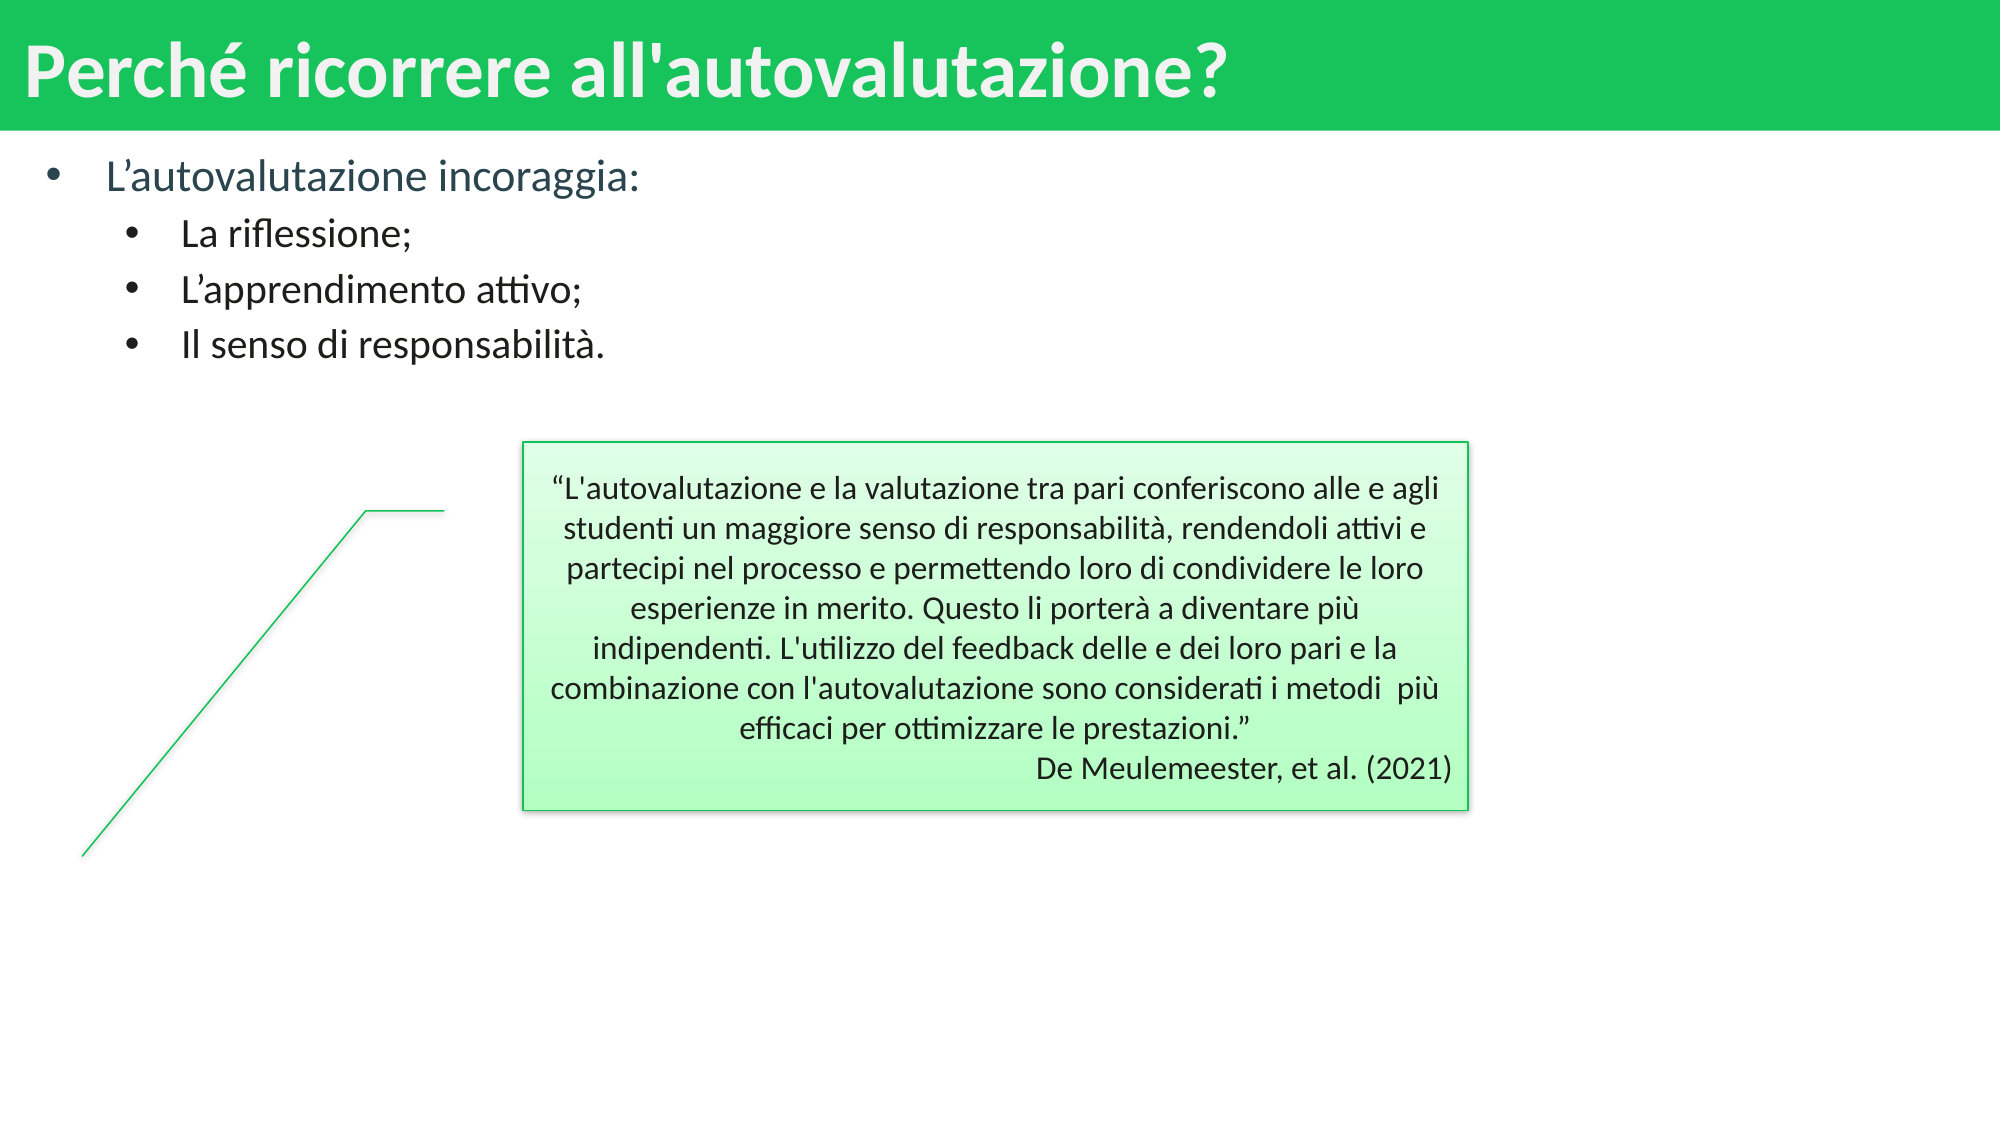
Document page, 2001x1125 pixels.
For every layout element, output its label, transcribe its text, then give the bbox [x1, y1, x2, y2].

title Perché ricorrere all'autovalutazione? [16, 13, 1976, 131]
text_box “L'autovalutazione e la valutazione tra pari conferiscono alle e agli studenti un maggiore senso di responsabilità, rendendoli attivi e partecipi nel processo e permettendo loro di condividere le loro esperienze in merito. Questo li porterà a diventare più indipendenti. L'utilizzo del feedback delle e dei loro pari e la combinazione con l'autovalutazione sono considerati i metodi più efficaci per ottimizzare le prestazioni.” De Meulemeester, et al. (2021) [523, 441, 1469, 811]
list L’autovalutazione incoraggia: La riflessione; L’apprendimento attivo; Il senso di responsabilità. [16, 144, 1976, 1108]
